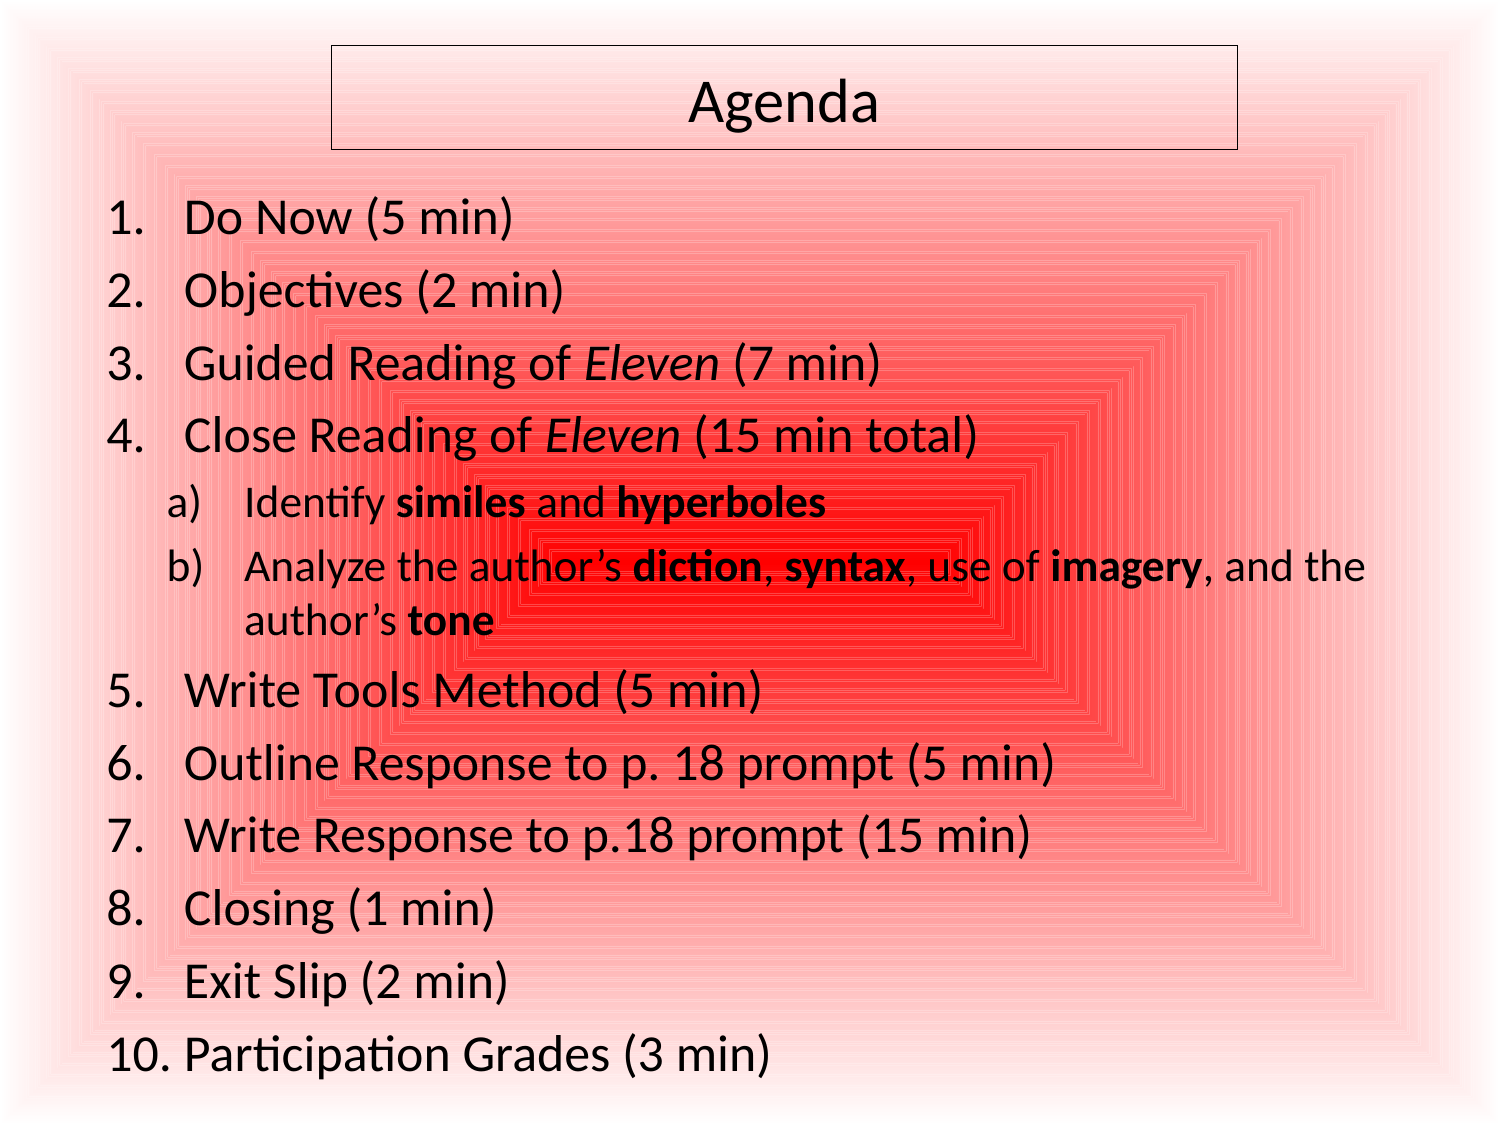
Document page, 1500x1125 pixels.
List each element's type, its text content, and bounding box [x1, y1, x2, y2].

text_box Agenda [331, 45, 1238, 150]
list Do Now (5 min) Objectives (2 min) Guided Reading of Eleven (7 min) Close Reading of Eleven (15 min total) Identify similes and hyperboles Analyze the author’s diction, syntax, use of imagery, and the author’s tone Write Tools Method (5 min) Outline Response to p. 18 prompt (5 min) Write Response to p.18 prompt (15 min) Closing (1 min) Exit Slip (2 min) Participation Grades (3 min) [75, 174, 1500, 1100]
